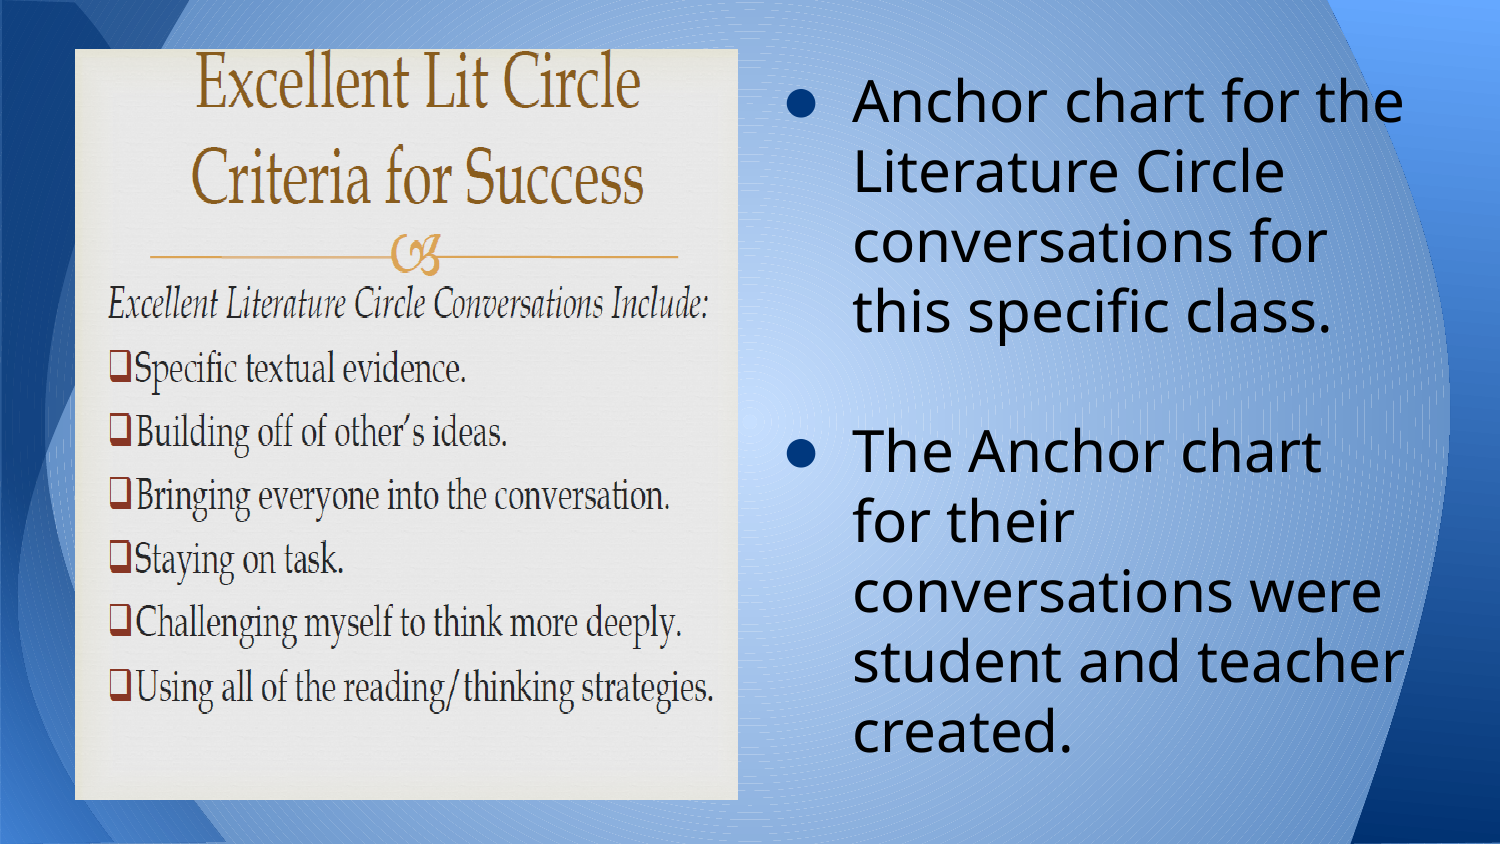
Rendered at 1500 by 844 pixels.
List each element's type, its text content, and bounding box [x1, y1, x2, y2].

list Anchor chart for the Literature Circle conversations for this specific class. The Anchor chart for their conversations were student and teacher created. [762, 49, 1425, 800]
picture [74, 49, 738, 800]
